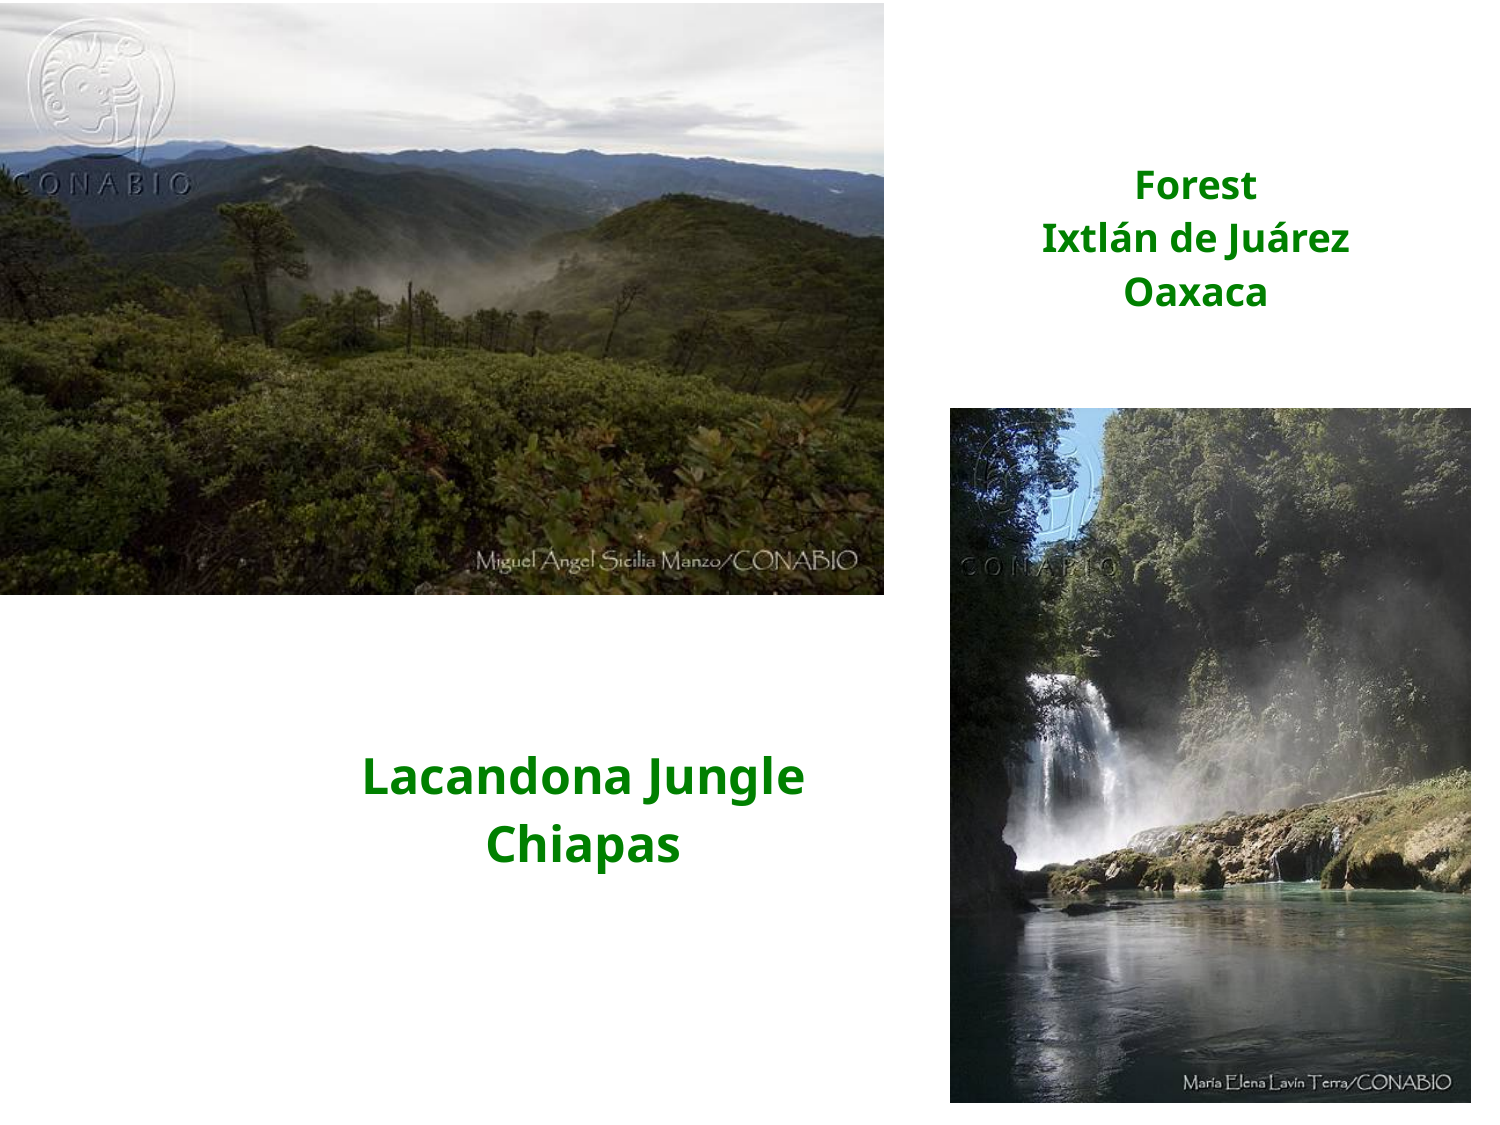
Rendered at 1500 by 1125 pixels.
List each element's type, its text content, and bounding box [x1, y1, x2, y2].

text_box Lacandona Jungle Chiapas [265, 726, 902, 892]
picture [950, 408, 1471, 1103]
picture [0, 3, 884, 595]
text_box Forest Ixtlán de Juárez Oaxaca [888, 148, 1500, 327]
